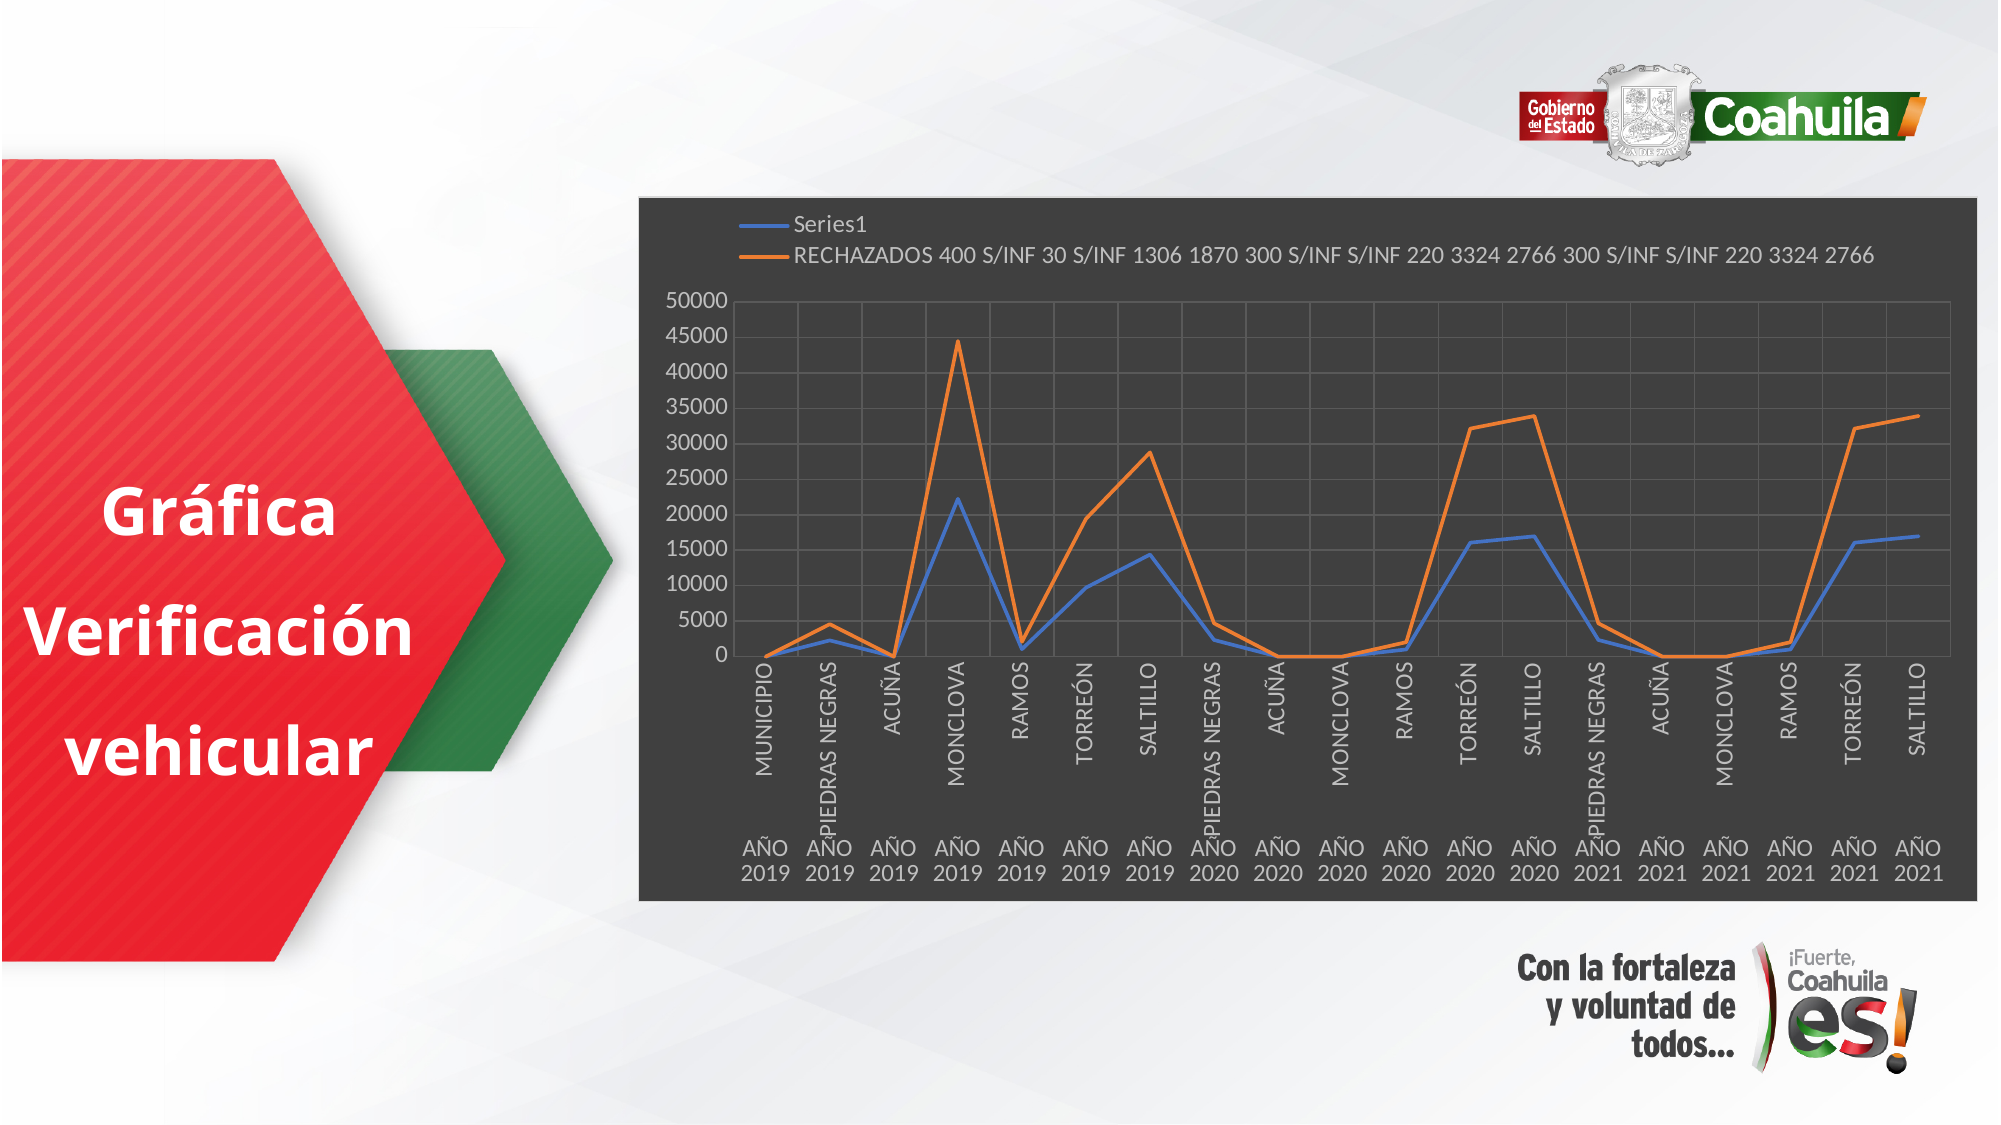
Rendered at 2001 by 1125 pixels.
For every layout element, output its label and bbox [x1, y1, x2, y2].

picture [2, 0, 1998, 1125]
chart [637, 196, 1979, 903]
